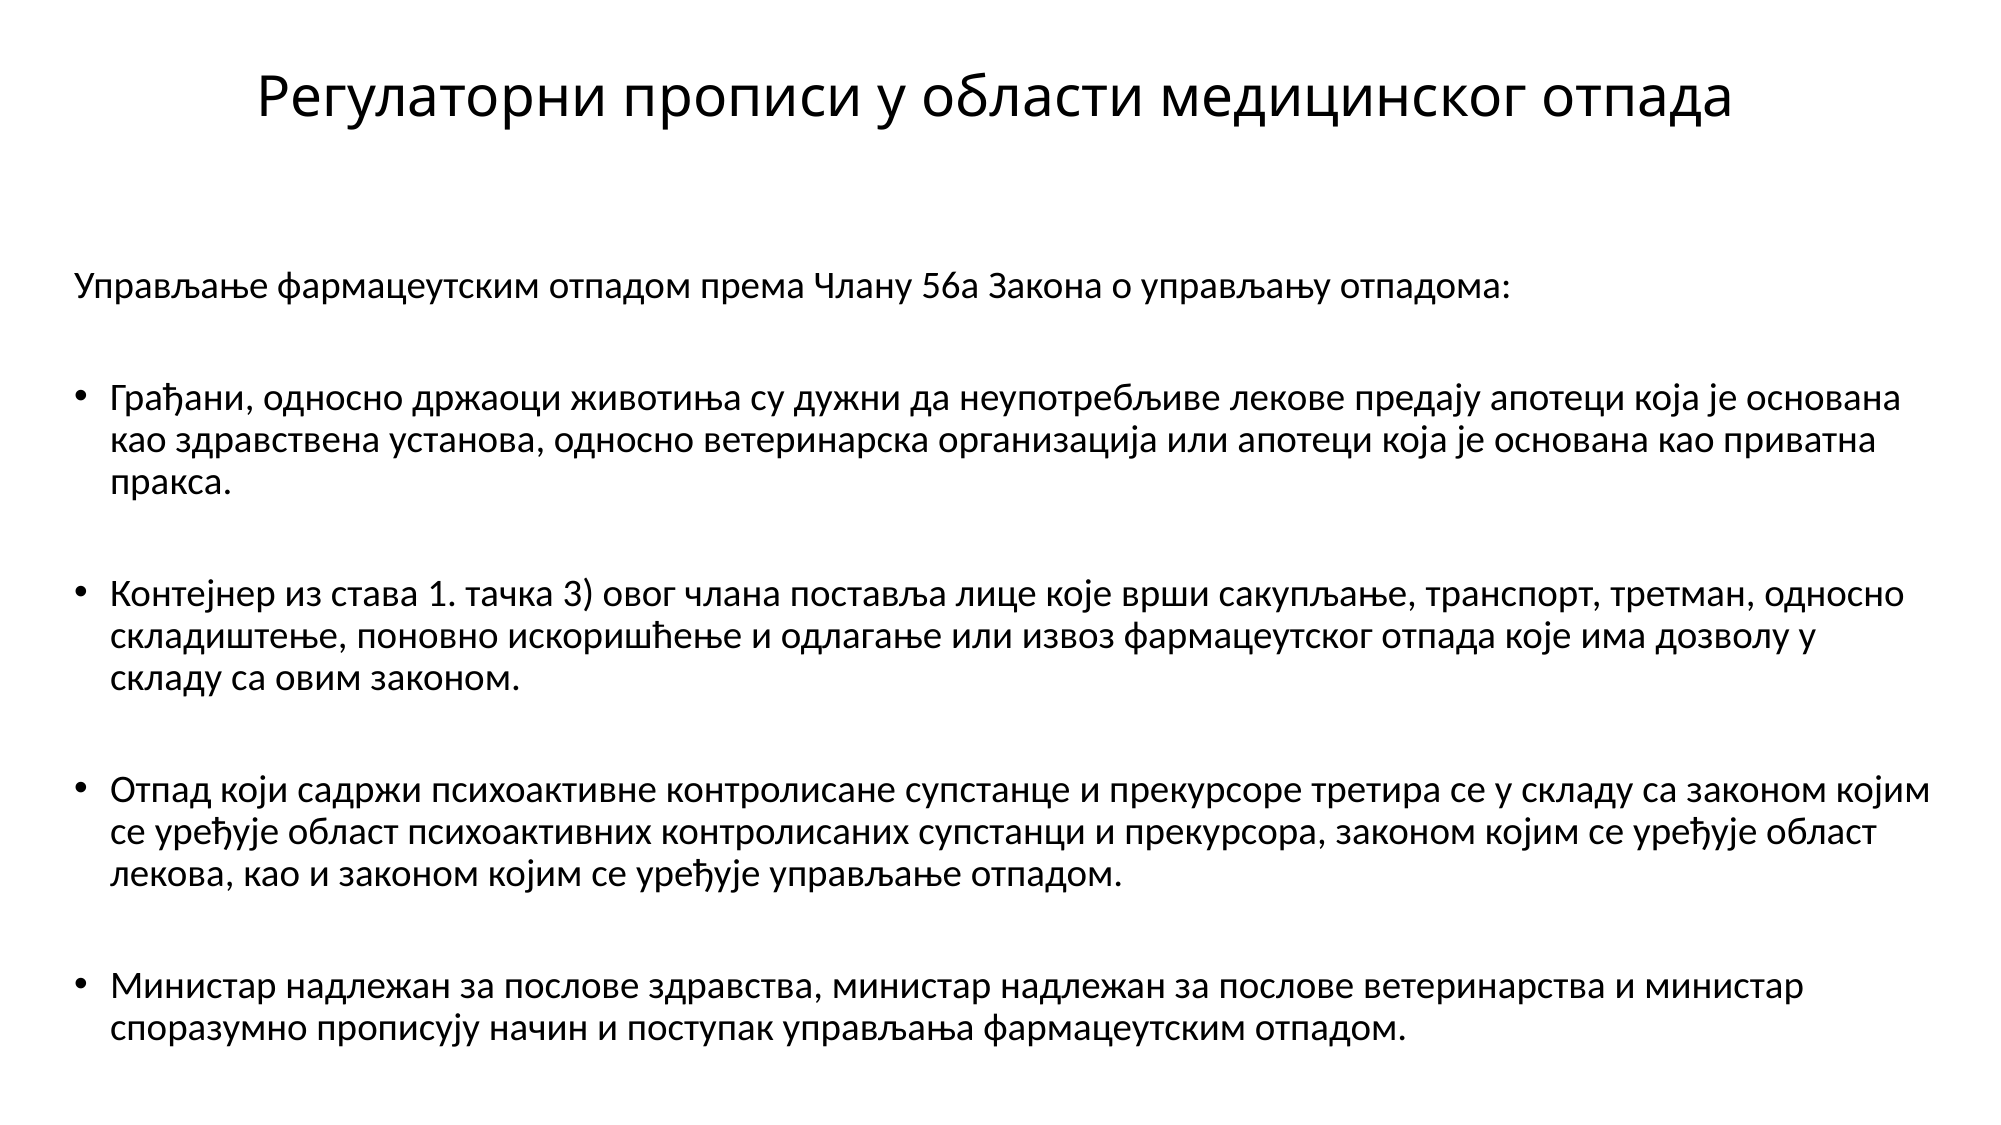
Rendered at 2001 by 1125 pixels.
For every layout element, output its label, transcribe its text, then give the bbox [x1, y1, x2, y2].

title Регулаторни прописи у области медицинског отпада [133, 38, 1859, 159]
list Управљање фармацеутским отпадом према Члану 56а Закона о управљању отпадома: Грађани, односно држаоци животиња су дужни да неупотребљиве лекове предају апотеци која је основана као здравствена установа, односно ветеринарска организација или апотеци која је основана као приватна пракса. Контејнер из става 1. тачка 3) овог члана поставља лице које врши сакупљање, транспорт, третман, односно складиштење, поновно искоришћење и одлагање или извоз фармацеутског отпада које има дозволу у складу са овим законом. Отпад који садржи психоактивне контролисане супстанце и прекурсоре третира се у складу са законом којим се уређује област психоактивних контролисаних супстанци и прекурсора, законом којим се уређује област лекова, као и законом којим се уређује управљање отпадом. Министар надлежан за послове здравства, министар надлежан за послове ветеринарства и министар споразумно прописују начин и поступак управљања фармацеутским отпадом. [59, 196, 1948, 1065]
